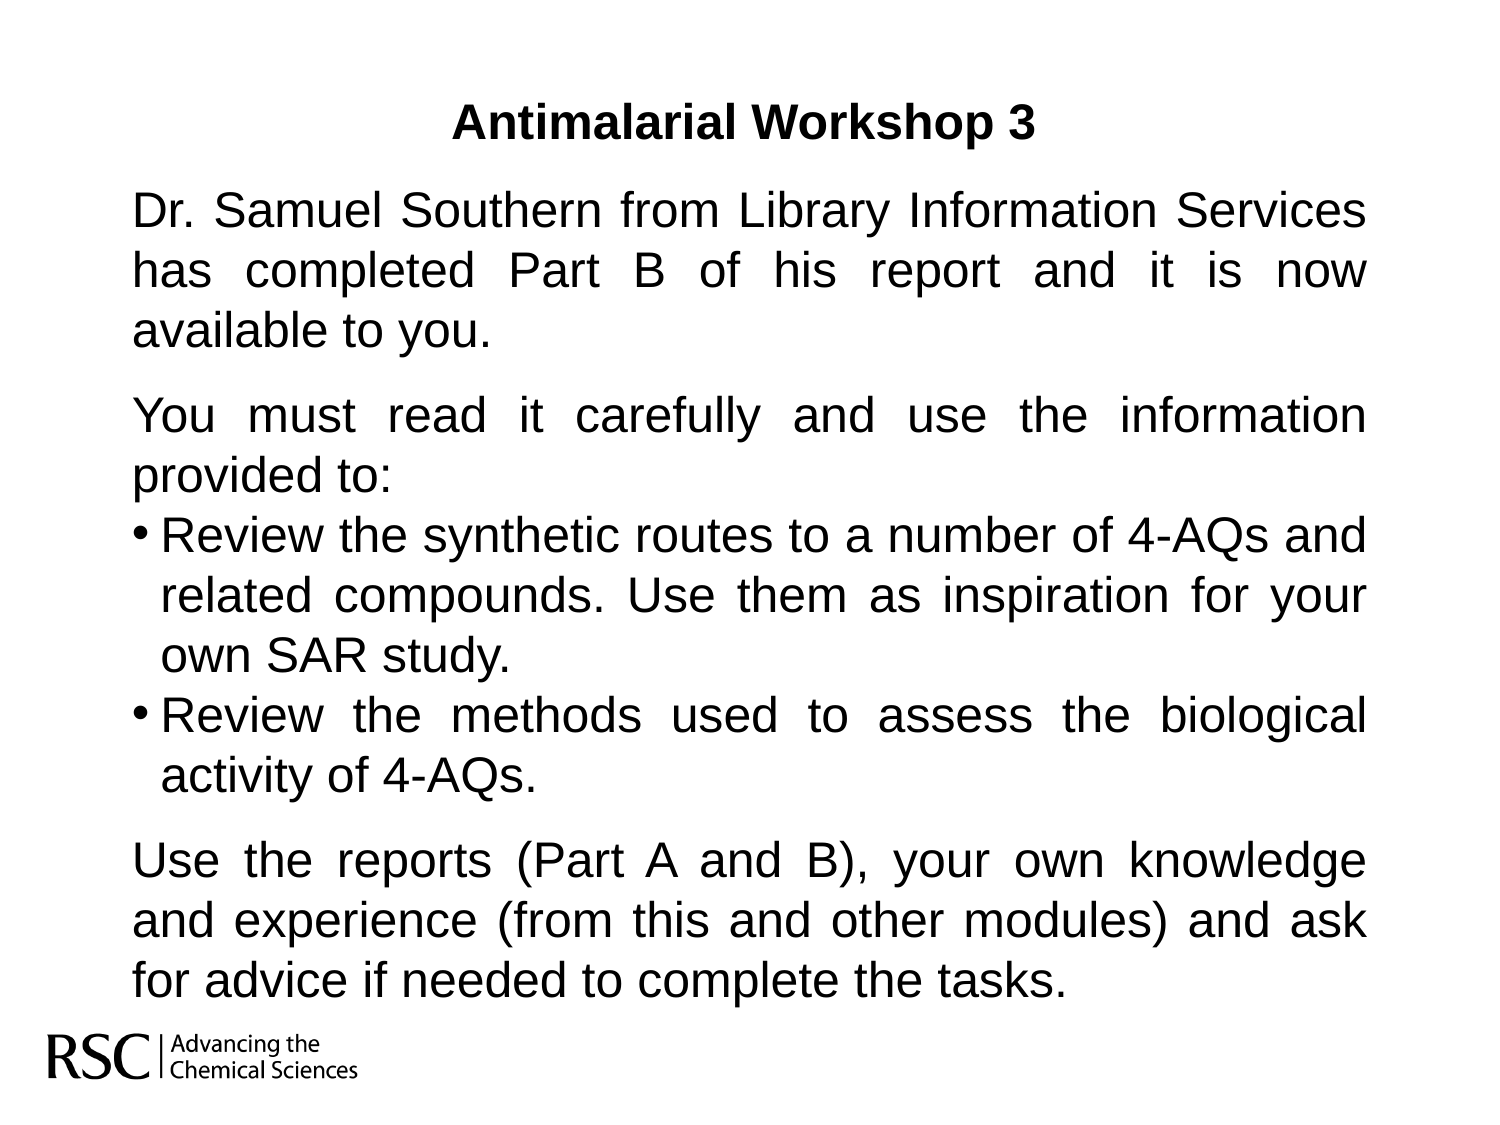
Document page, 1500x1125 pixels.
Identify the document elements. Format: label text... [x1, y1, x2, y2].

text_box Dr. Samuel Southern from Library Information Services has completed Part B of his report and it is now available to you. You must read it carefully and use the information provided to: Review the synthetic routes to a number of 4-AQs and related compounds. Use them as inspiration for your own SAR study. Review the methods used to assess the biological activity of 4-AQs. Use the reports (Part A and B), your own knowledge and experience (from this and other modules) and ask for advice if needed to complete the tasks. [117, 169, 1383, 1015]
text_box Antimalarial Workshop 3 [242, 81, 1247, 157]
